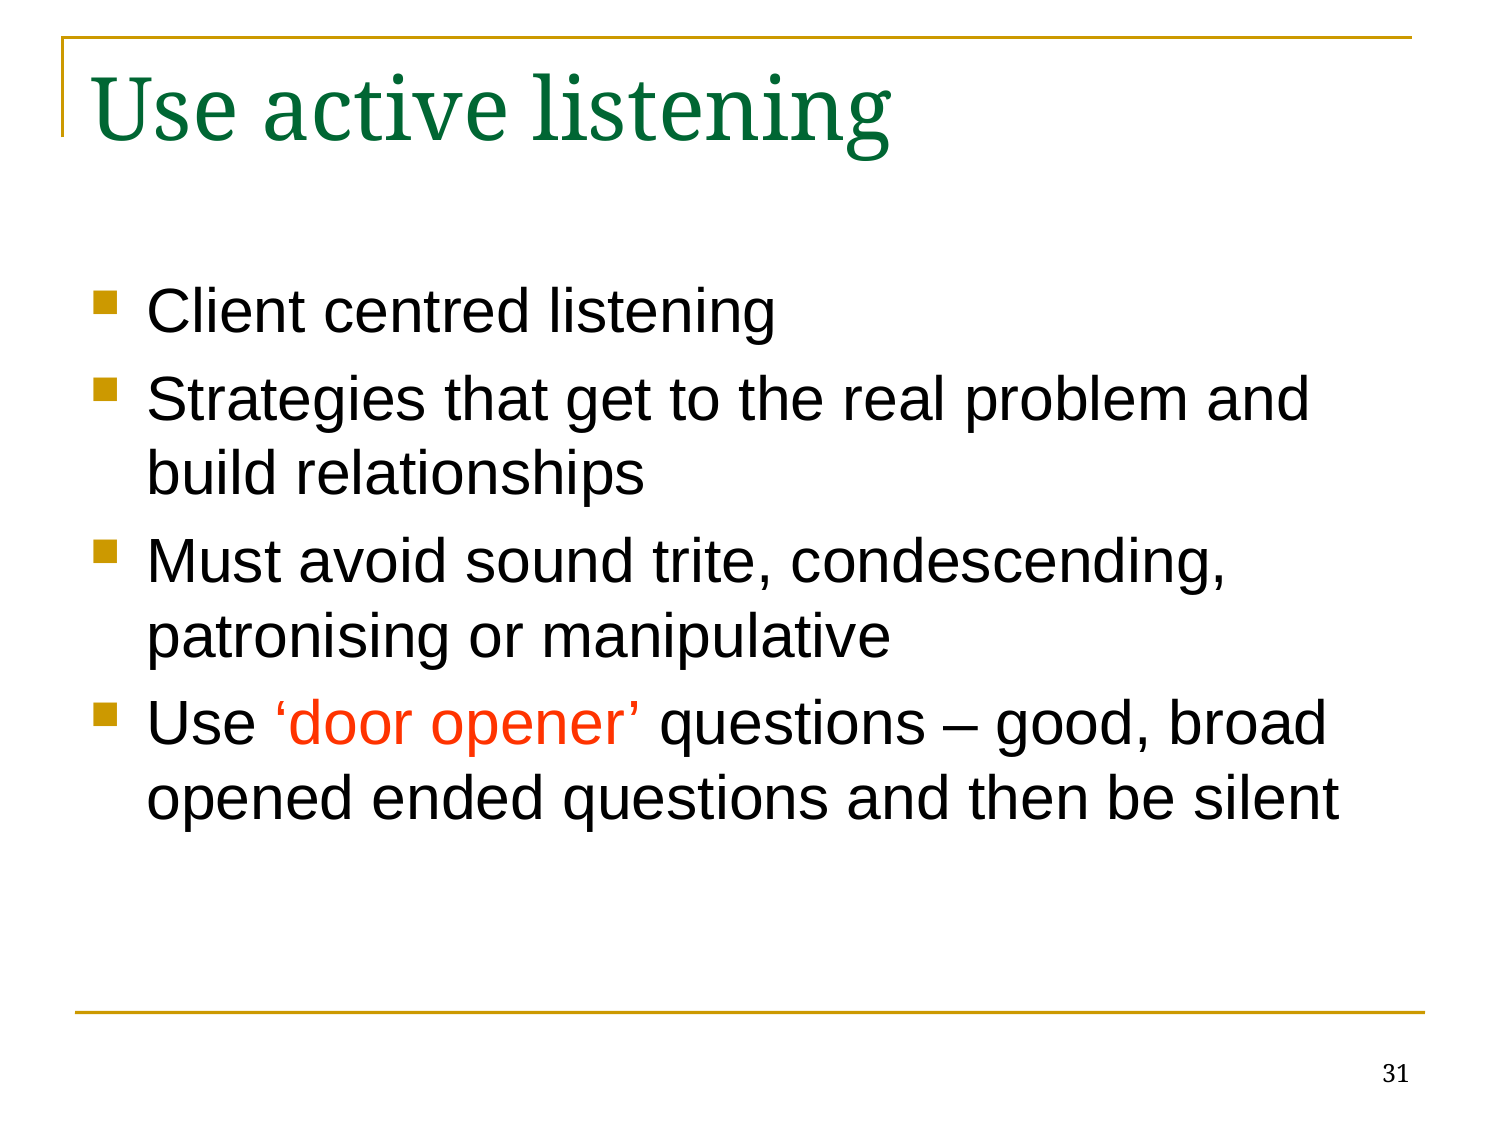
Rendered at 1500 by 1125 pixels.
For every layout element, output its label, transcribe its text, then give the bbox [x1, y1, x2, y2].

list Client centred listening Strategies that get to the real problem and build relationships Must avoid sound trite, condescending, patronising or manipulative Use ‘door opener’ questions – good, broad opened ended questions and then be silent [74, 262, 1426, 1006]
slide_number 31 [1074, 1023, 1426, 1100]
title Use active listening [74, 45, 1426, 233]
